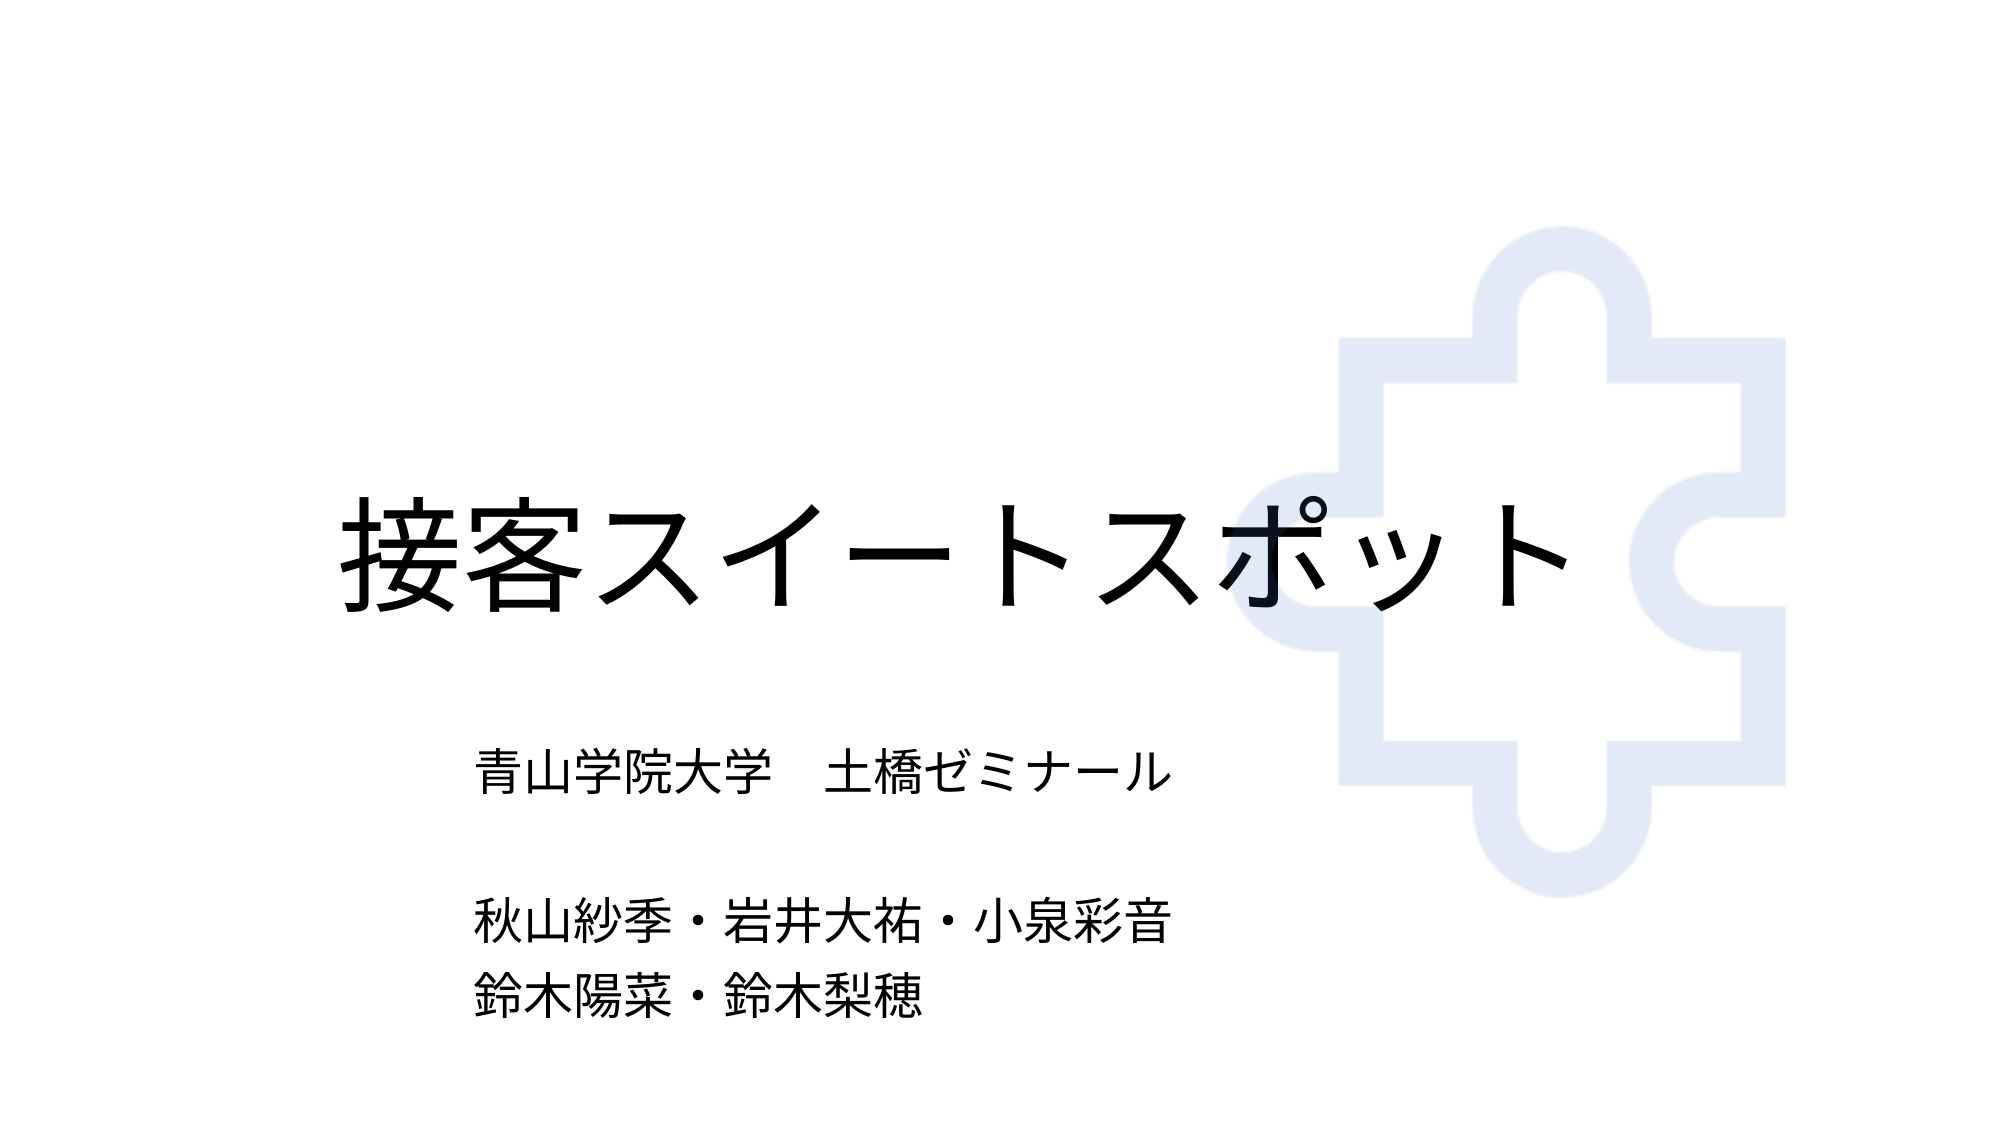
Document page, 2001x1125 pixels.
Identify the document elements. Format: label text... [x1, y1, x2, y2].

subtitle 青山学院大学 土橋ゼミナール 秋山紗季・岩井大祐・小泉彩音 鈴木陽菜・鈴木梨穂 [388, 739, 1258, 1040]
picture [1089, 133, 1947, 992]
title 接客スイートスポット [275, 358, 1089, 767]
